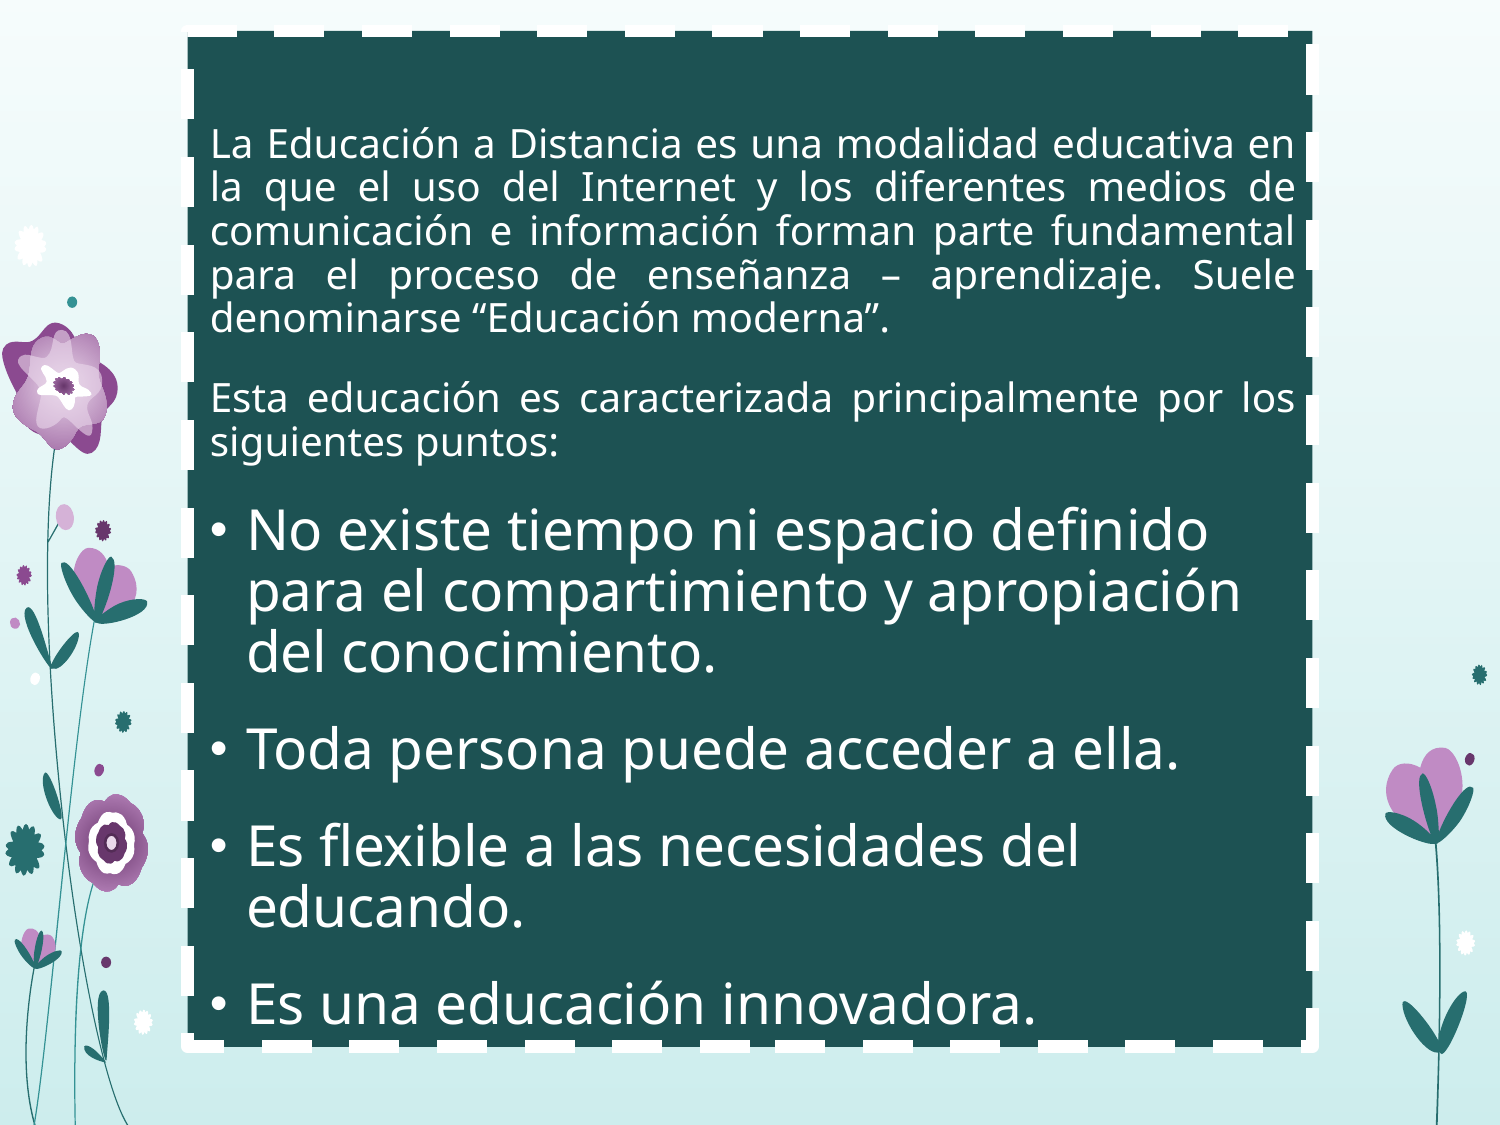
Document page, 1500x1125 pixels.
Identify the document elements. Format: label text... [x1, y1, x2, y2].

list La Educación a Distancia es una modalidad educativa en la que el uso del Internet y los diferentes medios de comunicación e información forman parte fundamental para el proceso de enseñanza – aprendizaje. Suele denominarse “Educación moderna”. Esta educación es caracterizada principalmente por los siguientes puntos: No existe tiempo ni espacio definido para el compartimiento y apropiación del conocimiento. Toda persona puede acceder a ella. Es flexible a las necesidades del educando. Es una educación innovadora. [185, 29, 1315, 1049]
